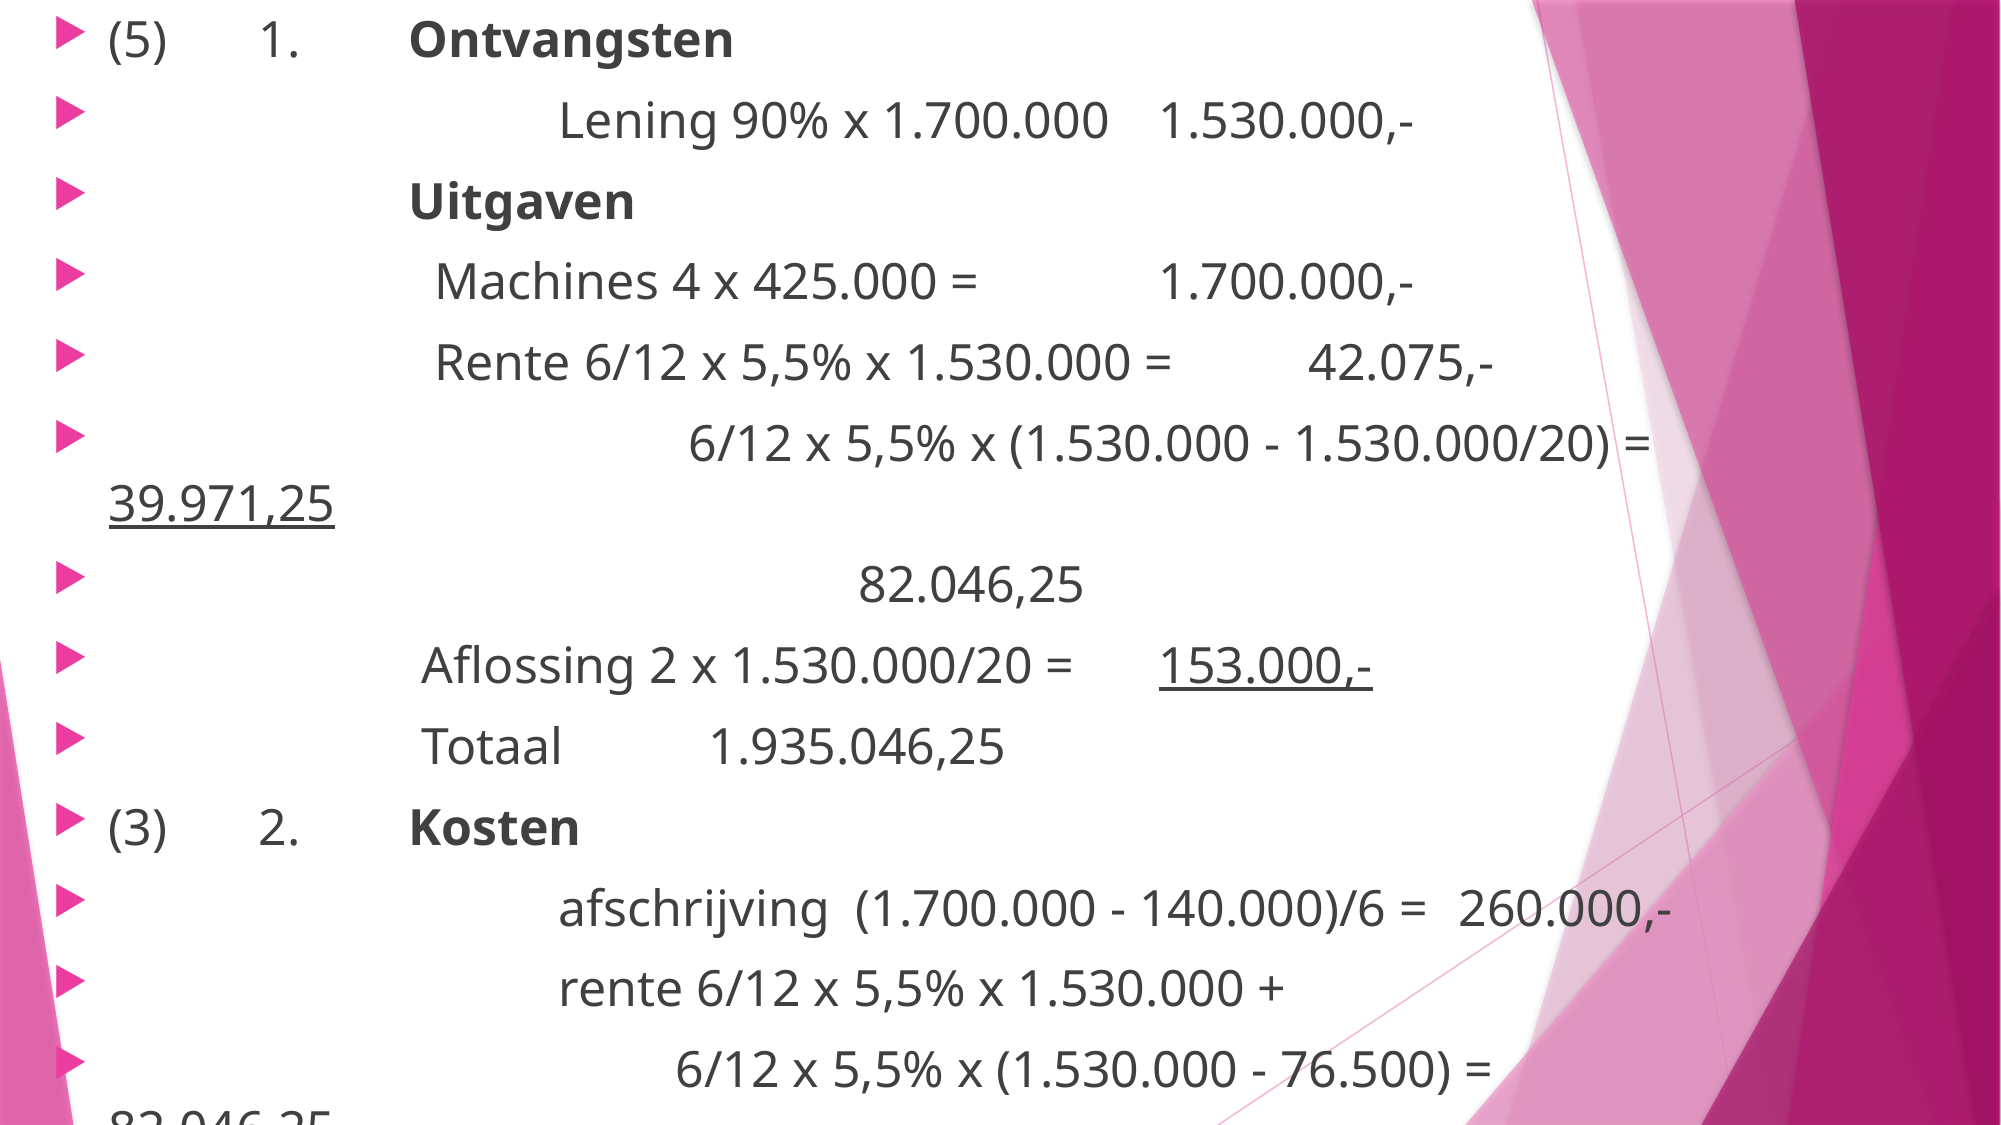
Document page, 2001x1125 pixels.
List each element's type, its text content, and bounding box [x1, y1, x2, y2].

list (5) 1. Ontvangsten Lening 90% x 1.700.000 1.530.000,- Uitgaven Machines 4 x 425.000 = 1.700.000,- Rente 6/12 x 5,5% x 1.530.000 = 42.075,- 6/12 x 5,5% x (1.530.000 - 1.530.000/20) = 39.971,25 82.046,25 Aflossing 2 x 1.530.000/20 = 153.000,- Totaal 1.935.046,25 (3) 2. Kosten afschrijving (1.700.000 - 140.000)/6 = 260.000,- rente 6/12 x 5,5% x 1.530.000 + 6/12 x 5,5% x (1.530.000 - 76.500) = 82.046,25 Totaal 342.046,25 [37, 0, 1806, 992]
